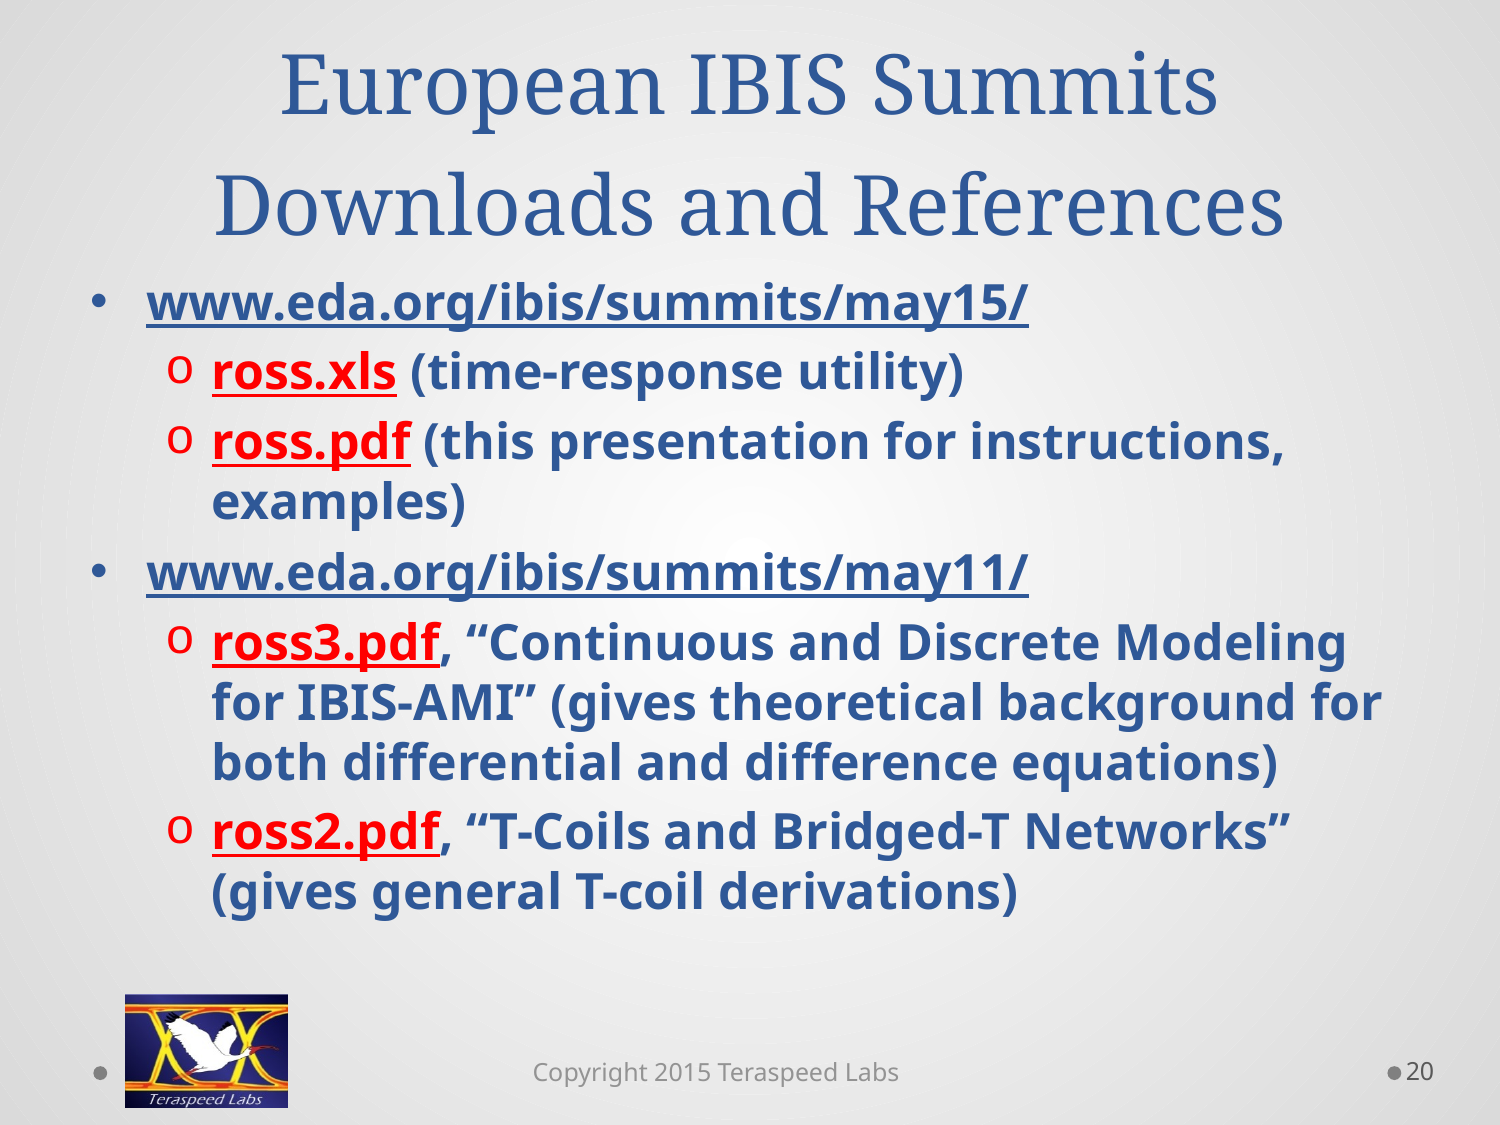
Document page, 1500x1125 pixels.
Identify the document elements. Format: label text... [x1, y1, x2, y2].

footer Copyright 2015 Teraspeed Labs [525, 1043, 993, 1103]
slide_number 20 [1401, 1042, 1494, 1103]
title European IBIS Summits Downloads and References [75, 0, 1425, 262]
list www.eda.org/ibis/summits/may15/ ross.xls (time-response utility) ross.pdf (this presentation for instructions, examples) www.eda.org/ibis/summits/may11/ ross3.pdf, “Continuous and Discrete Modeling for IBIS-AMI” (gives theoretical background for both differential and difference equations) ross2.pdf, “T-Coils and Bridged-T Networks” (gives general T-coil derivations) [75, 262, 1425, 1005]
picture [125, 1005, 288, 1108]
